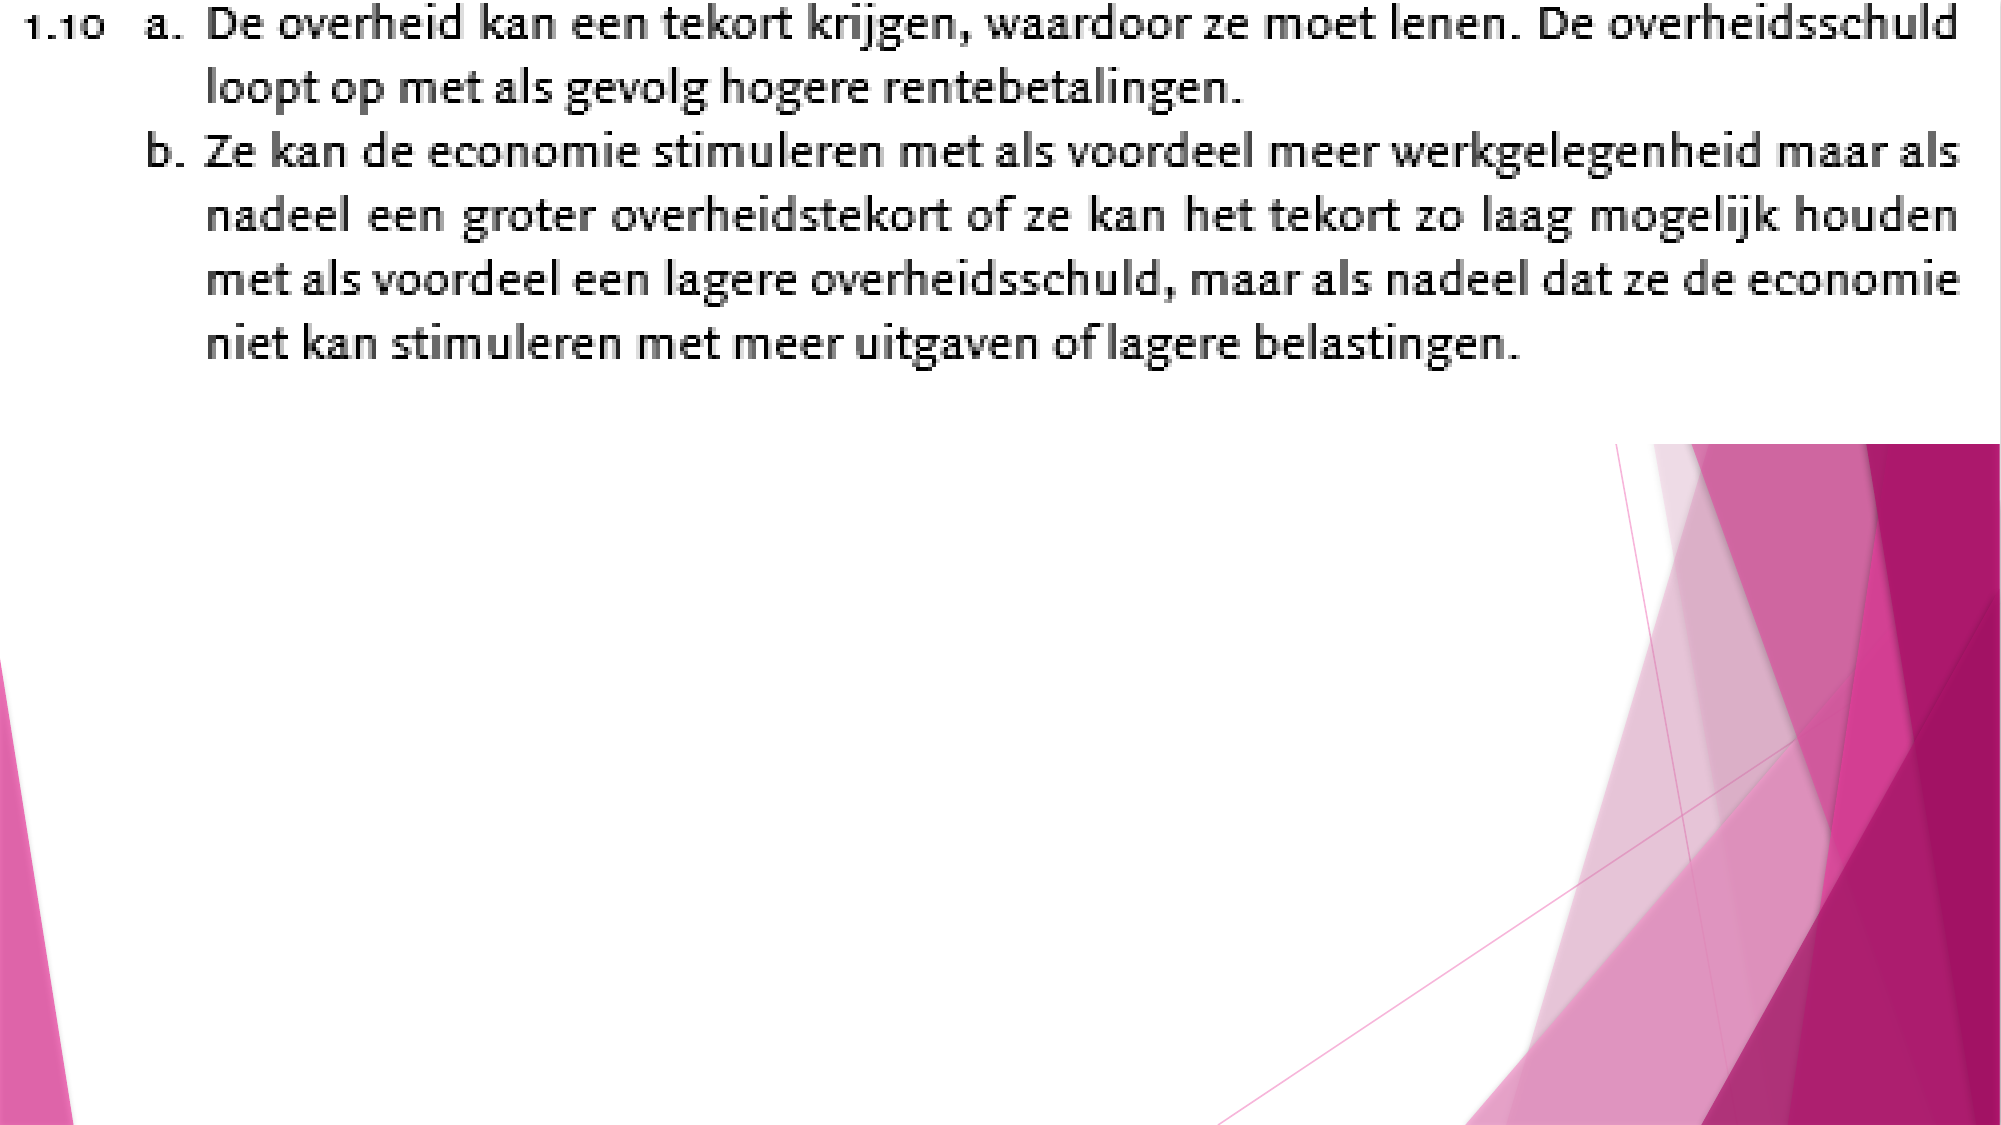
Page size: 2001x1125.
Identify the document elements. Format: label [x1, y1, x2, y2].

picture [0, 0, 2000, 445]
